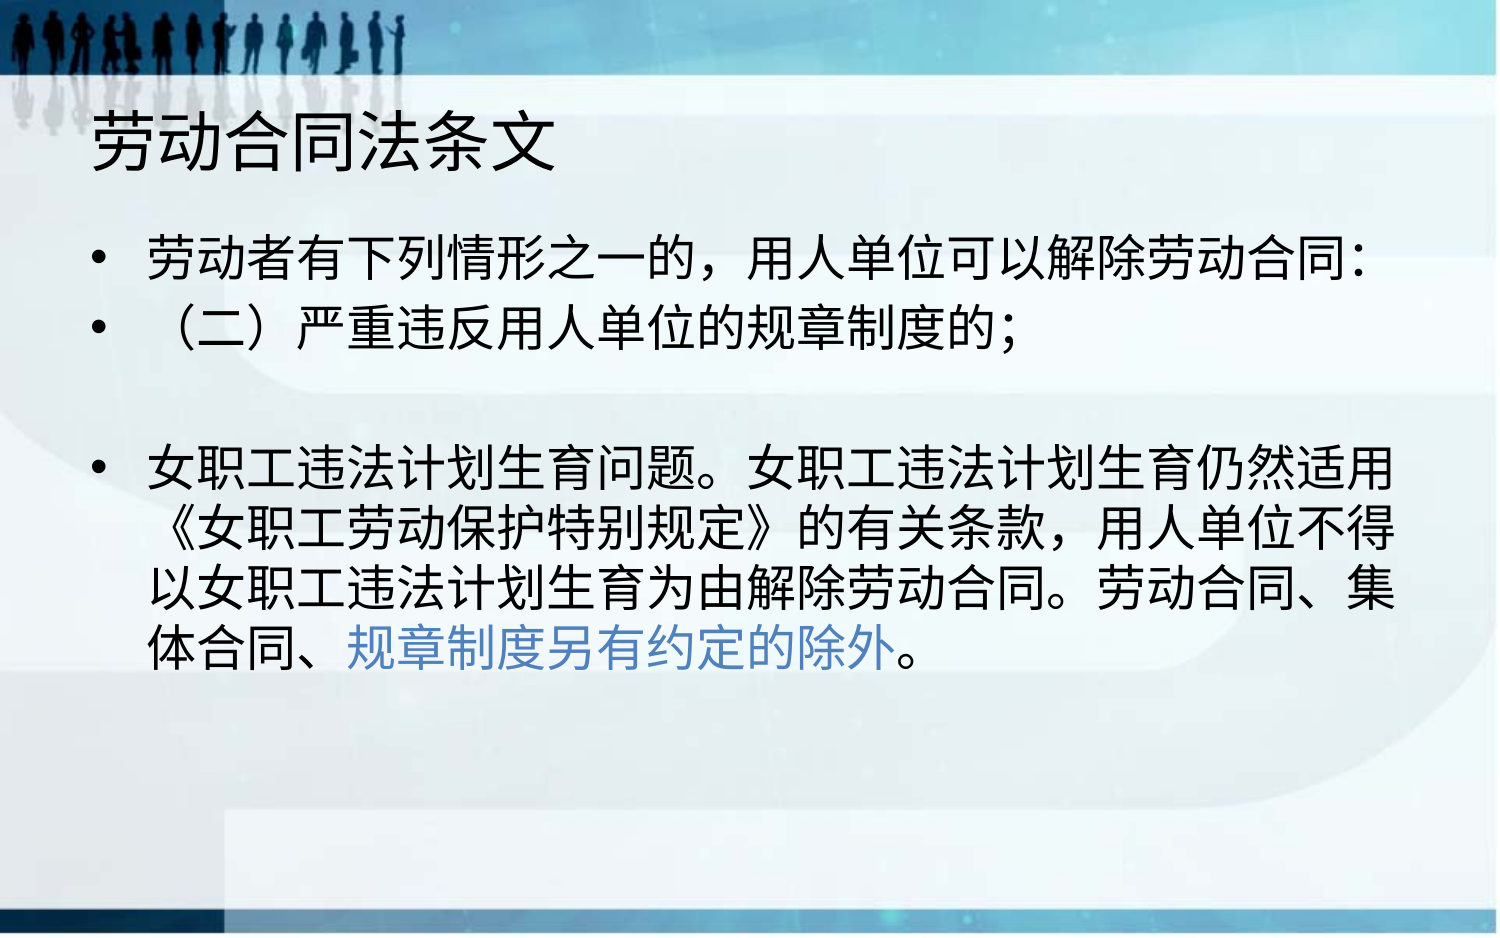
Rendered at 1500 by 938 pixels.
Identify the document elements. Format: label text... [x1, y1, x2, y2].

list 劳动者有下列情形之一的，用人单位可以解除劳动合同： （二）严重违反用人单位的规章制度的； 女职工违法计划生育问题。女职工违法计划生育仍然适用《女职工劳动保护特别规定》的有关条款，用人单位不得以女职工违法计划生育为由解除劳动合同。劳动合同、集体合同、规章制度另有约定的除外。 [74, 218, 1426, 838]
picture [0, 0, 1500, 938]
title 劳动合同法条文 [74, 70, 1426, 210]
